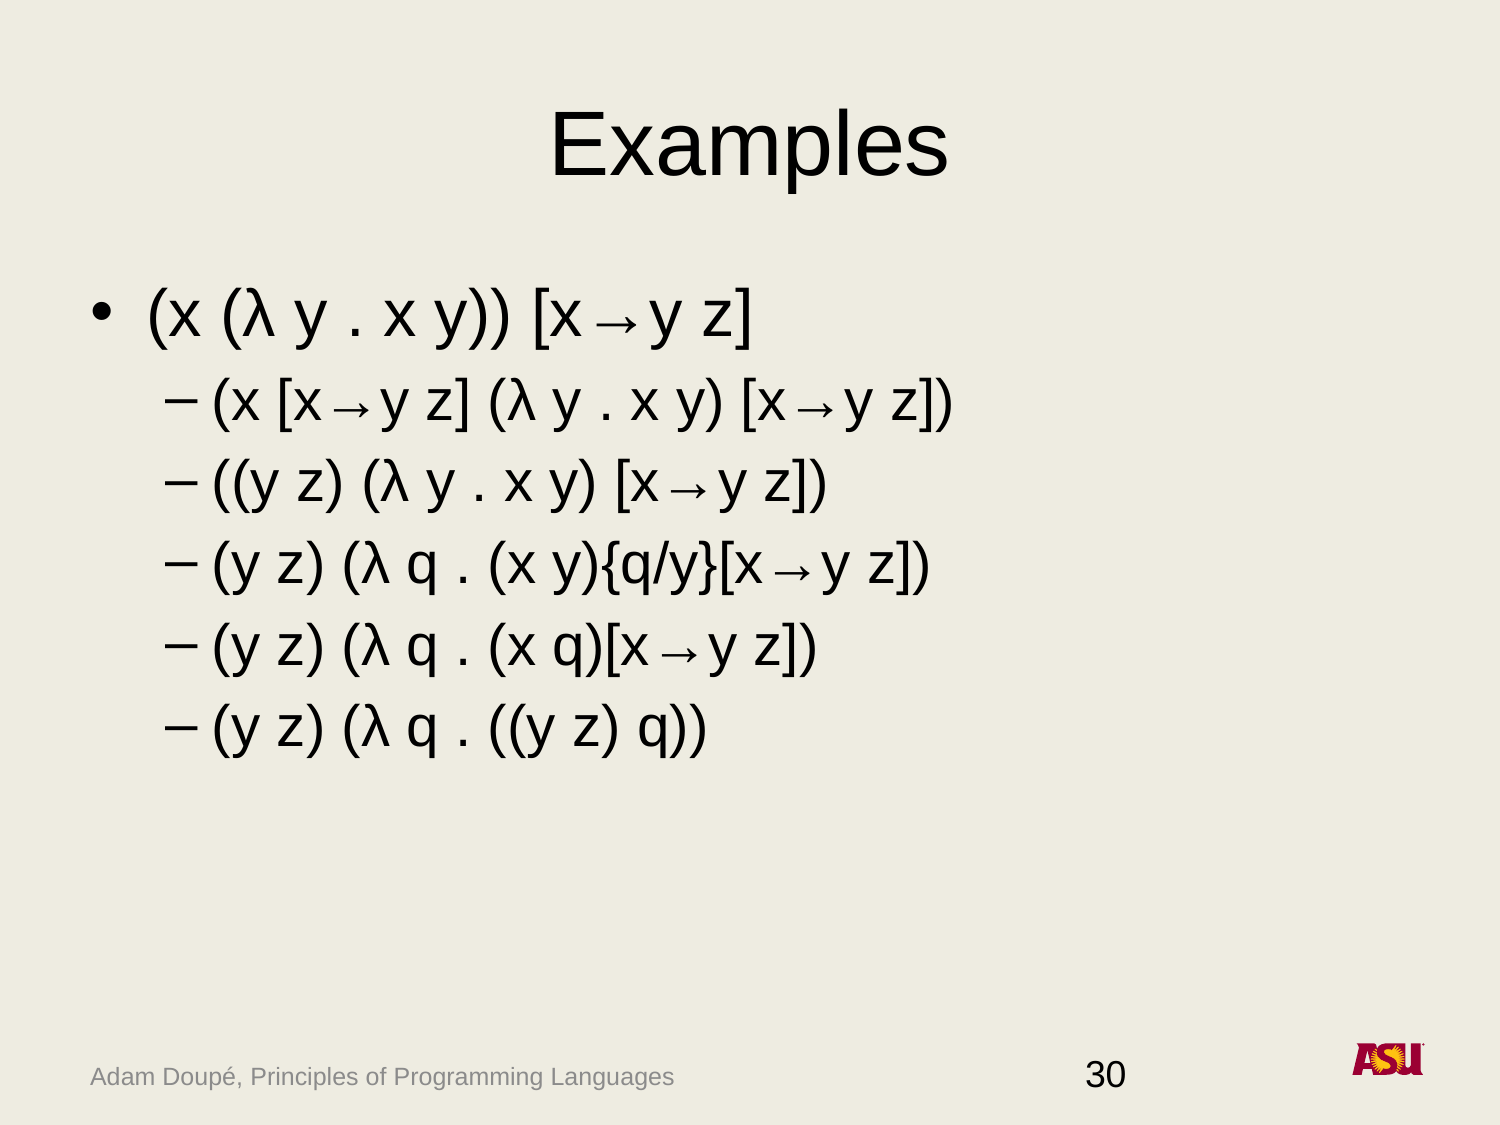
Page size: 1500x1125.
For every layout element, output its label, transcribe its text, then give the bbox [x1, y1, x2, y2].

slide_number 30 [1070, 1042, 1421, 1103]
title Examples [75, 45, 1425, 233]
list (x (λ y . x y)) [x→y z] (x [x→y z] (λ y . x y) [x→y z]) ((y z) (λ y . x y) [x→y z]) (y z) (λ q . (x y){q/y}[x→y z]) (y z) (λ q . (x q)[x→y z]) (y z) (λ q . ((y z) q)) [75, 262, 1425, 1005]
